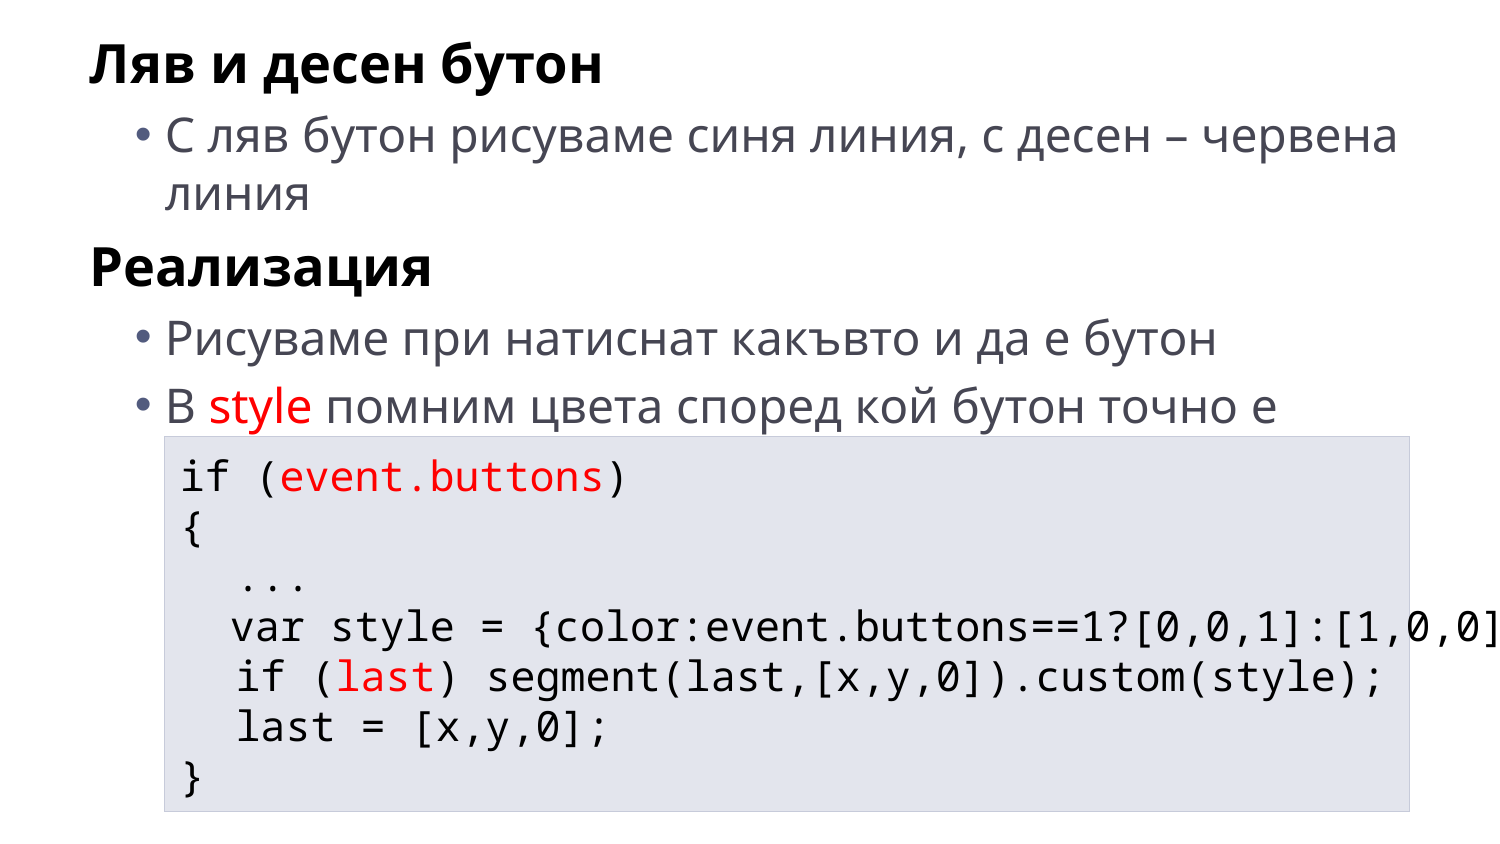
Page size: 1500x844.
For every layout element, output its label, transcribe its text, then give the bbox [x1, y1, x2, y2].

text_box if (event.buttons) { ... var style = {color:event.buttons==1?[0,0,1]:[1,0,0]}; if (last) segment(last,[x,y,0]).custom(style); last = [x,y,0]; } [164, 436, 1410, 812]
list Ляв и десен бутон С ляв бутон рисуваме синя линия, с десен – червена линия Реализация Рисуваме при натиснат какъвто и да е бутон В style помним цвета според кой бутон точно е натиснат [75, 21, 1475, 835]
